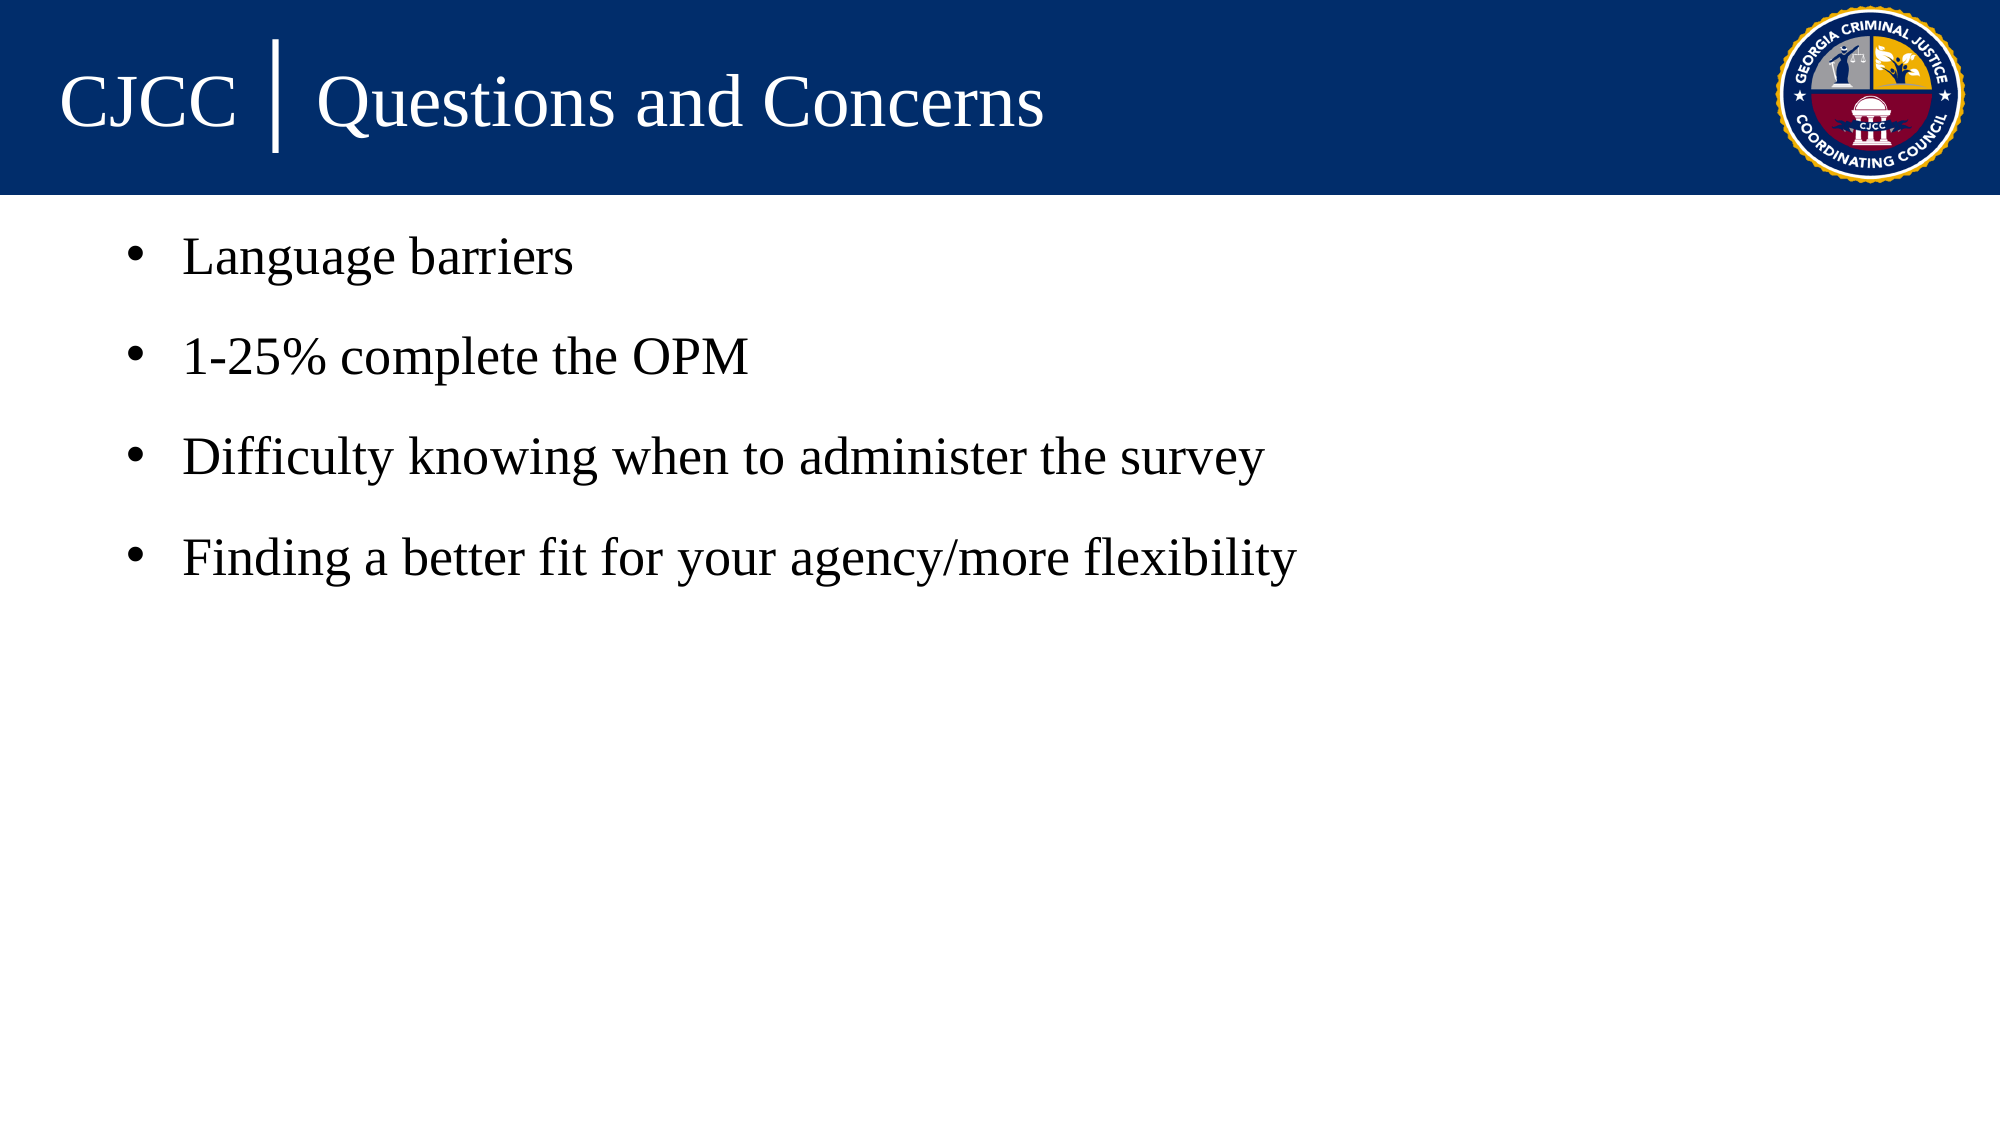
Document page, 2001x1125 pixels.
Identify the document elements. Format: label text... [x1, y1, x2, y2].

text_box CJCC | Questions and Concerns [44, 0, 1740, 194]
text_box Language barriers 1-25% complete the OPM Difficulty knowing when to administer the survey Finding a better fit for your agency/more flexibility [111, 212, 1851, 594]
picture [1740, 0, 2000, 195]
text_box [0, 0, 1740, 195]
